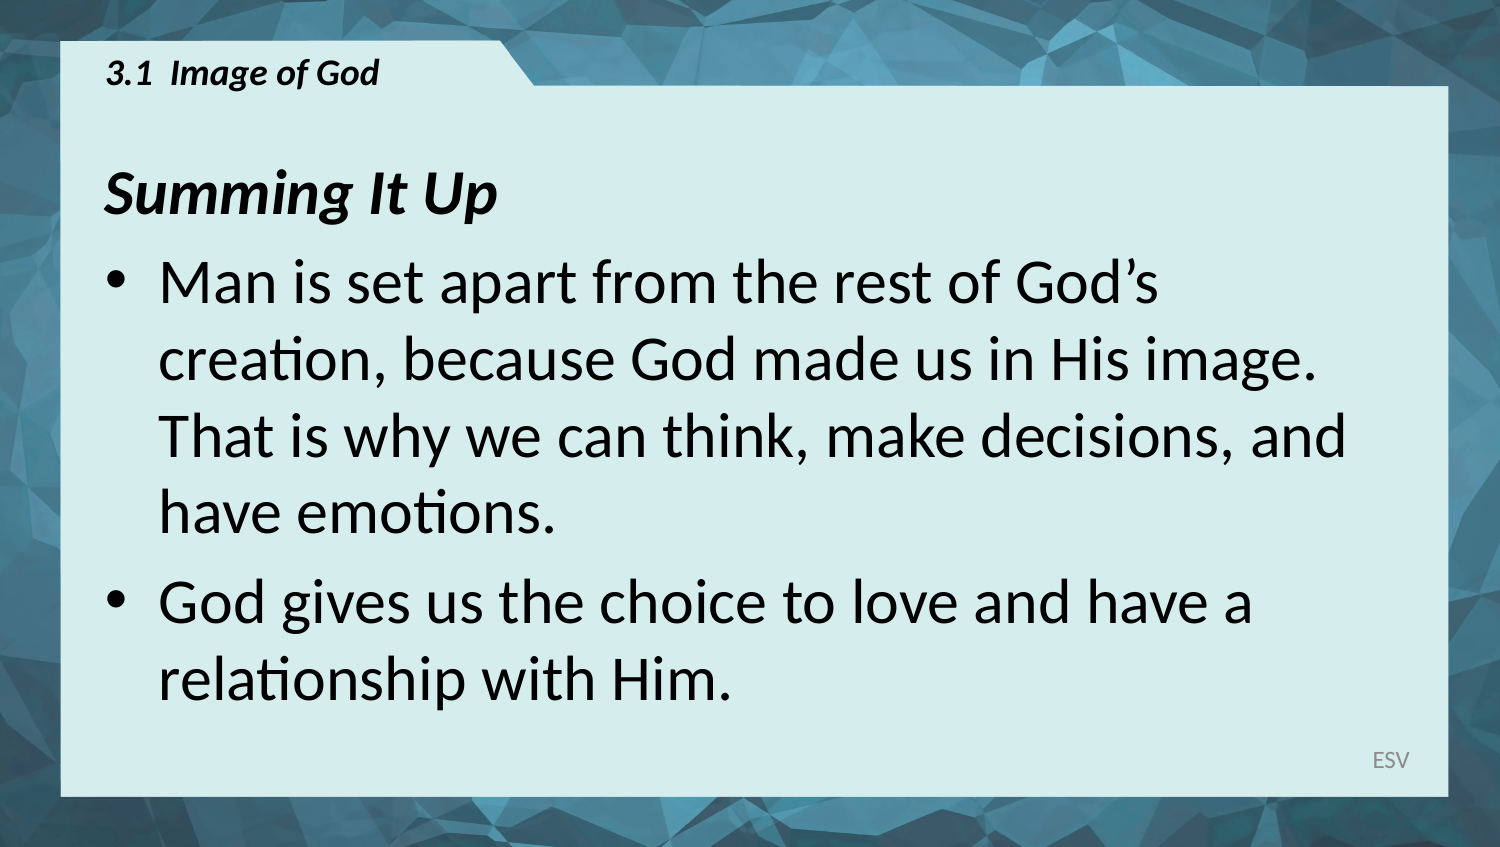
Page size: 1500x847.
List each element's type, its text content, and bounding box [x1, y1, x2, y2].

title 3.1 Image of God [89, 33, 1420, 108]
list Summing It Up Man is set apart from the rest of God’s creation, because God made us in His image. That is why we can think, make decisions, and have emotions. God gives us the choice to love and have a relationship with Him. [89, 141, 1403, 722]
footer ESV [950, 736, 1425, 782]
picture [0, 0, 1500, 847]
